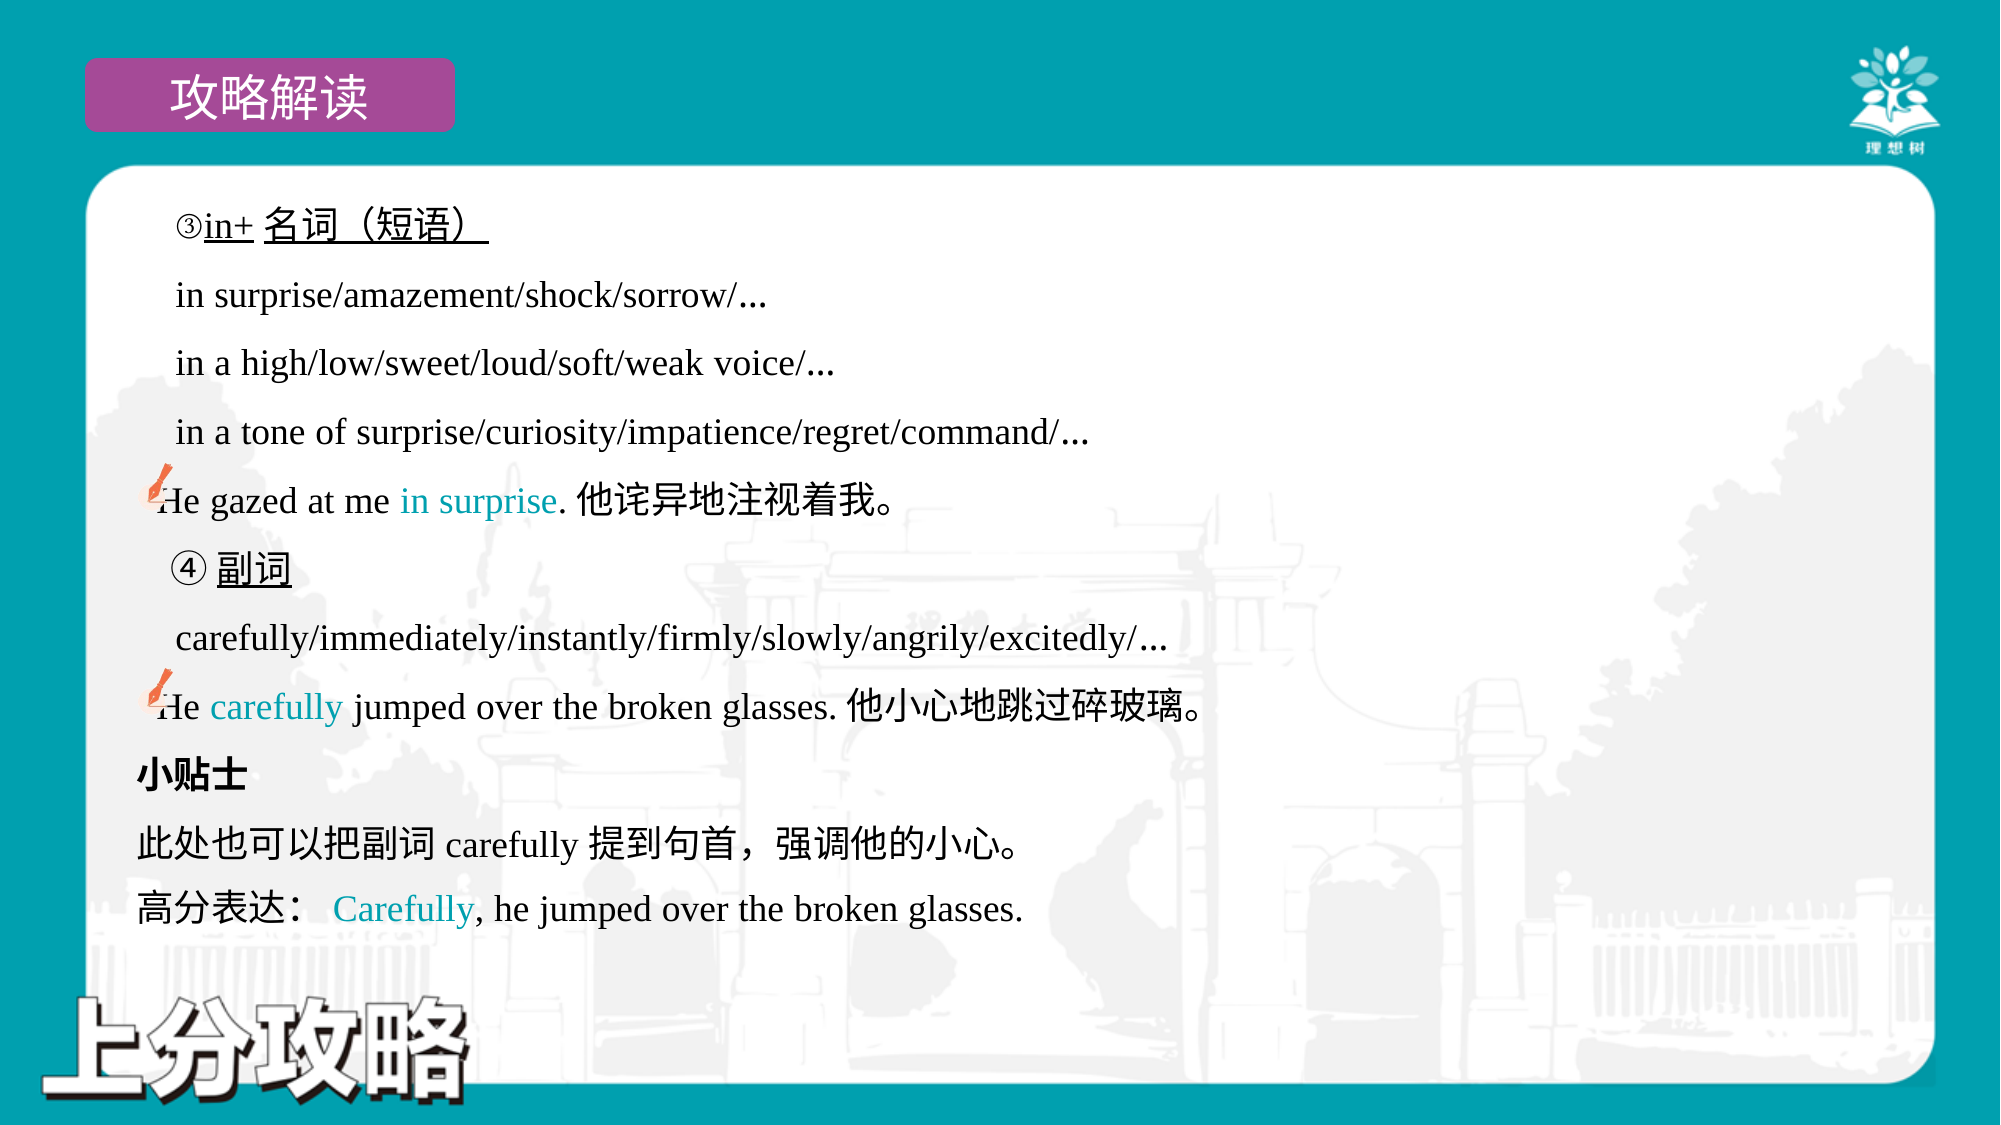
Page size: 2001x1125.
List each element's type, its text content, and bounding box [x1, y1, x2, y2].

picture [0, 0, 2000, 1125]
text_box ③in+名词（短语） in surprise/amazement/shock/sorrow/… in a high/low/sweet/loud/soft/weak voice/… in a tone of surprise/curiosity/impatience/regret/command/… He gazed at me in surprise.他诧异地注视着我。 ④副词 carefully/immediately/instantly/firmly/slowly/angrily/excitedly/… He carefully jumped over the broken glasses.他小心地跳过碎玻璃。 小贴士 此处也可以把副词carefully提到句首，强调他的小心。 高分表达：Carefully, he jumped over the broken glasses. [136, 177, 1865, 923]
